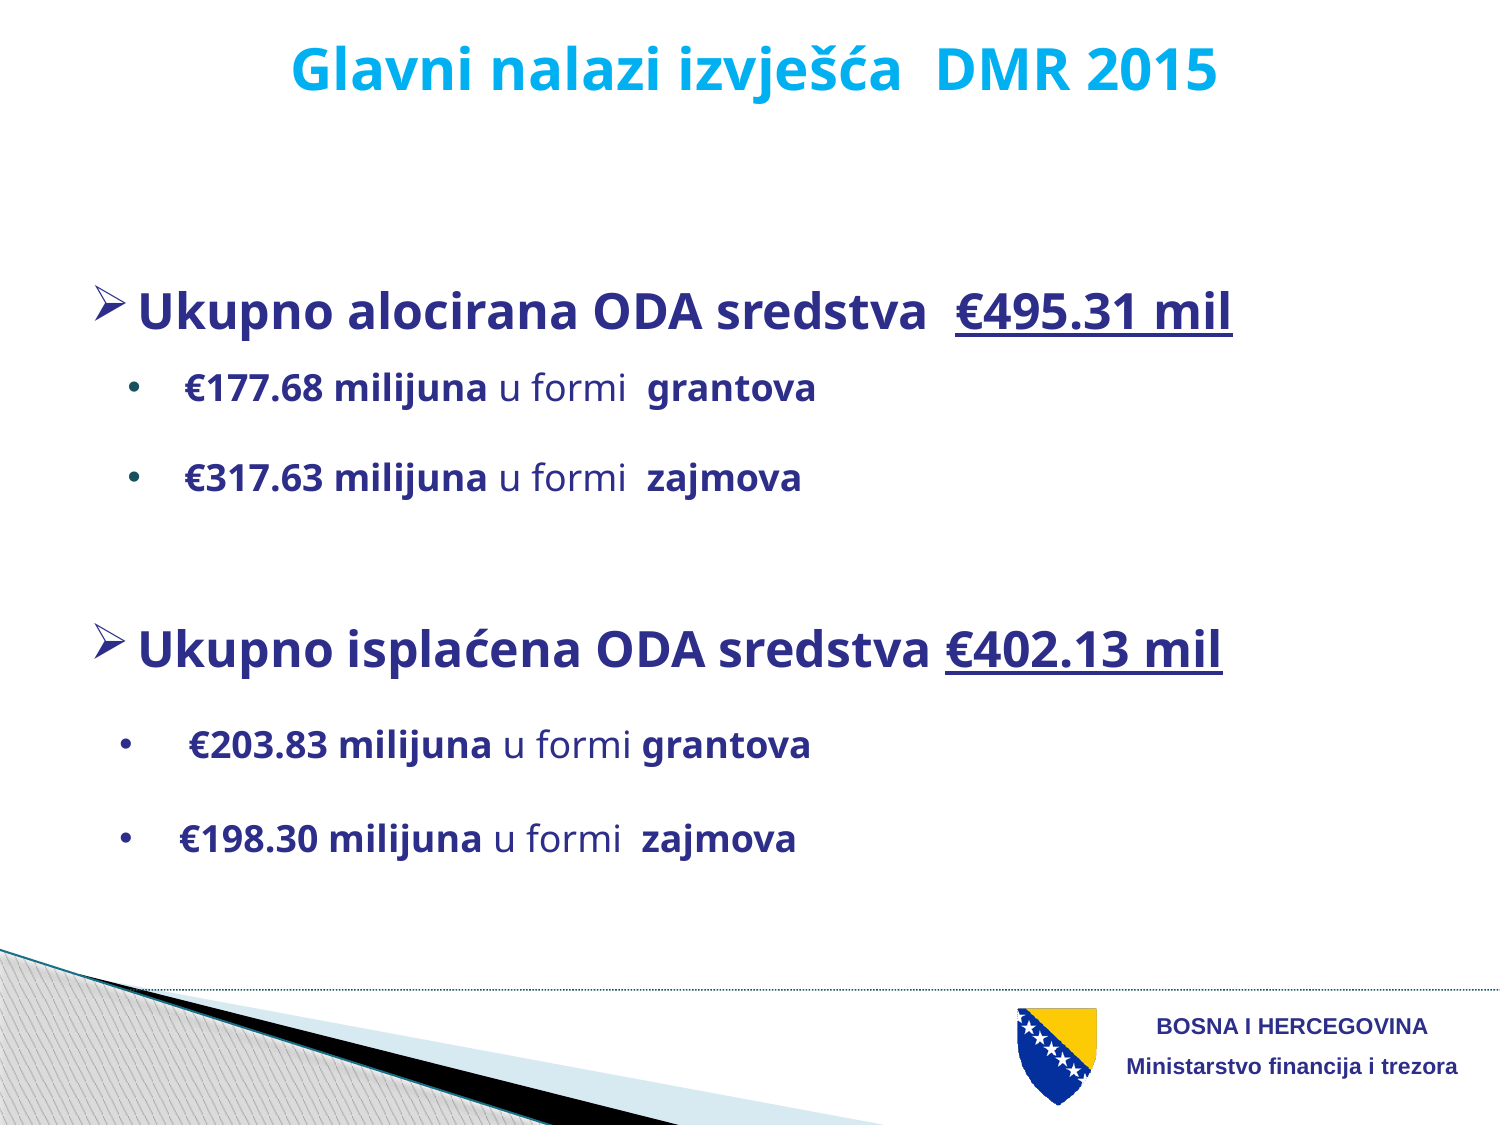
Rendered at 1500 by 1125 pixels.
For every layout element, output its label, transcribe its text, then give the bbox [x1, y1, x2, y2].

picture [1017, 1008, 1098, 1106]
text_box BOSNA I HERCEGOVINA Ministarstvo financija i trezora [1096, 1004, 1489, 1125]
text_box Ukupno alocirana ODA sredstva €495.31 mil €177.68 milijuna u formi grantova €317.63 milijuna u formi zajmova Ukupno isplaćena ODA sredstva €402.13 mil €203.83 milijuna u formi grantova €198.30 milijuna u formi zajmova [75, 193, 1426, 1009]
text_box Glavni nalazi izvješća DMR 2015 [28, 24, 1482, 110]
